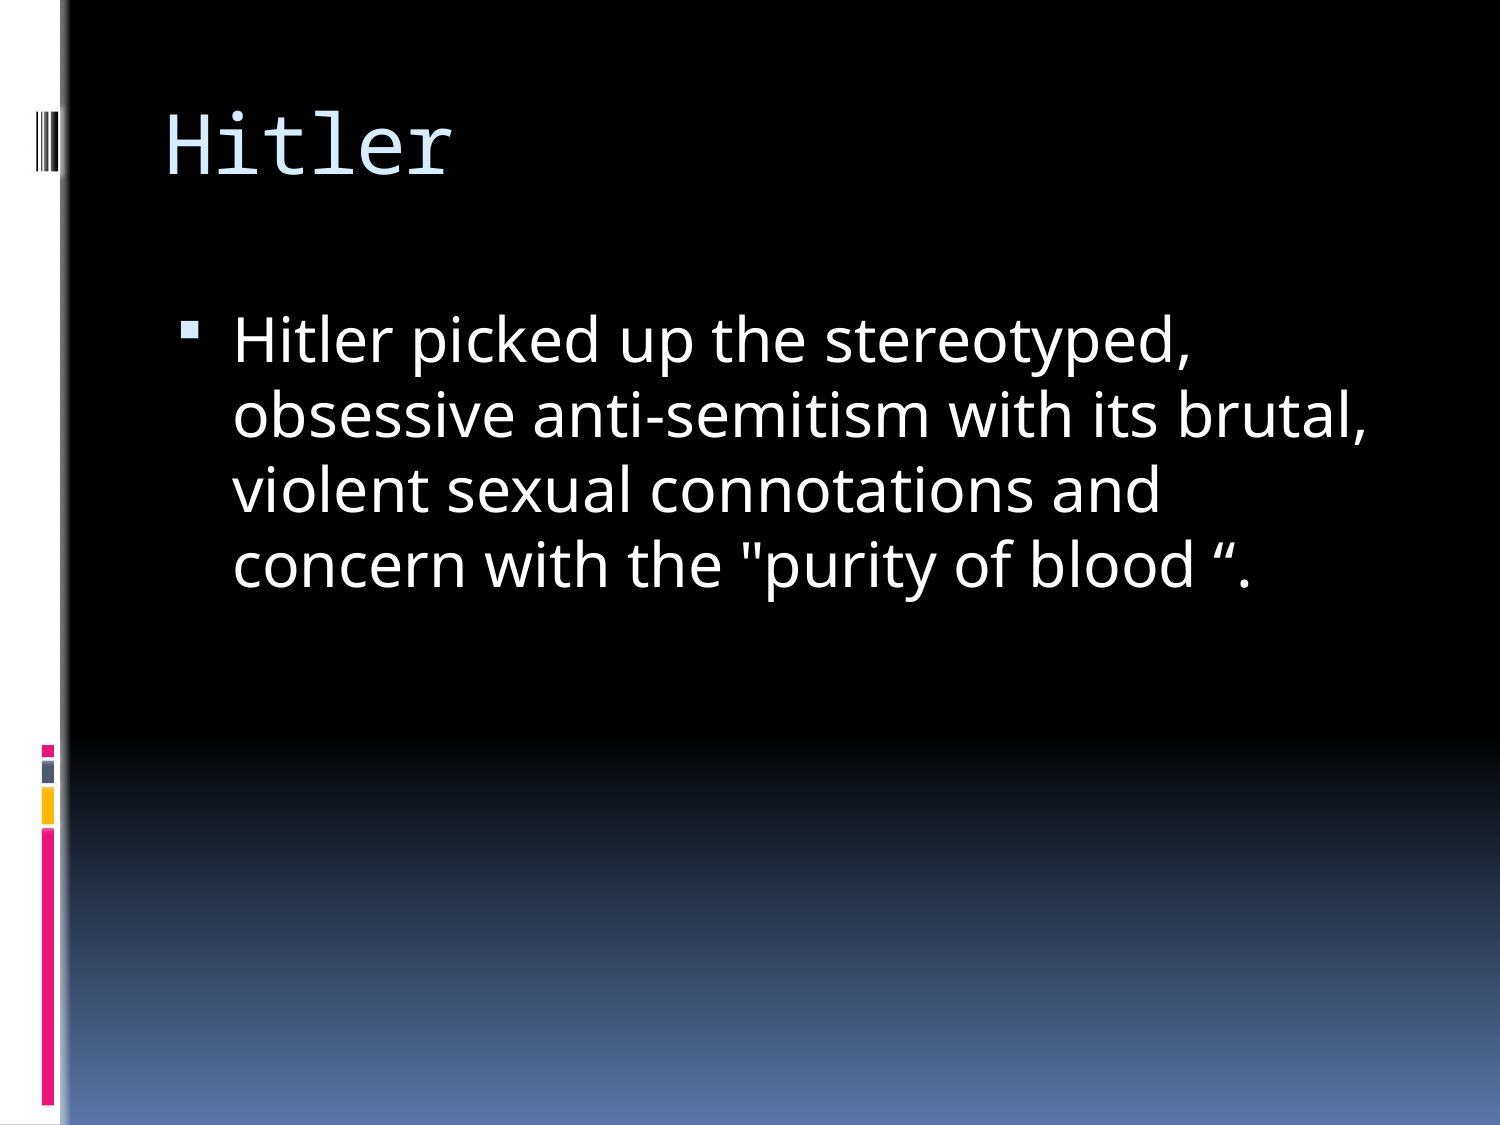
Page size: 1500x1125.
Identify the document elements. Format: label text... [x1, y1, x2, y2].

title Hitler [150, 83, 1425, 234]
list Hitler picked up the stereotyped, obsessive anti-semitism with its brutal, violent sexual connotations and concern with the "purity of blood “. [150, 292, 1425, 1043]
